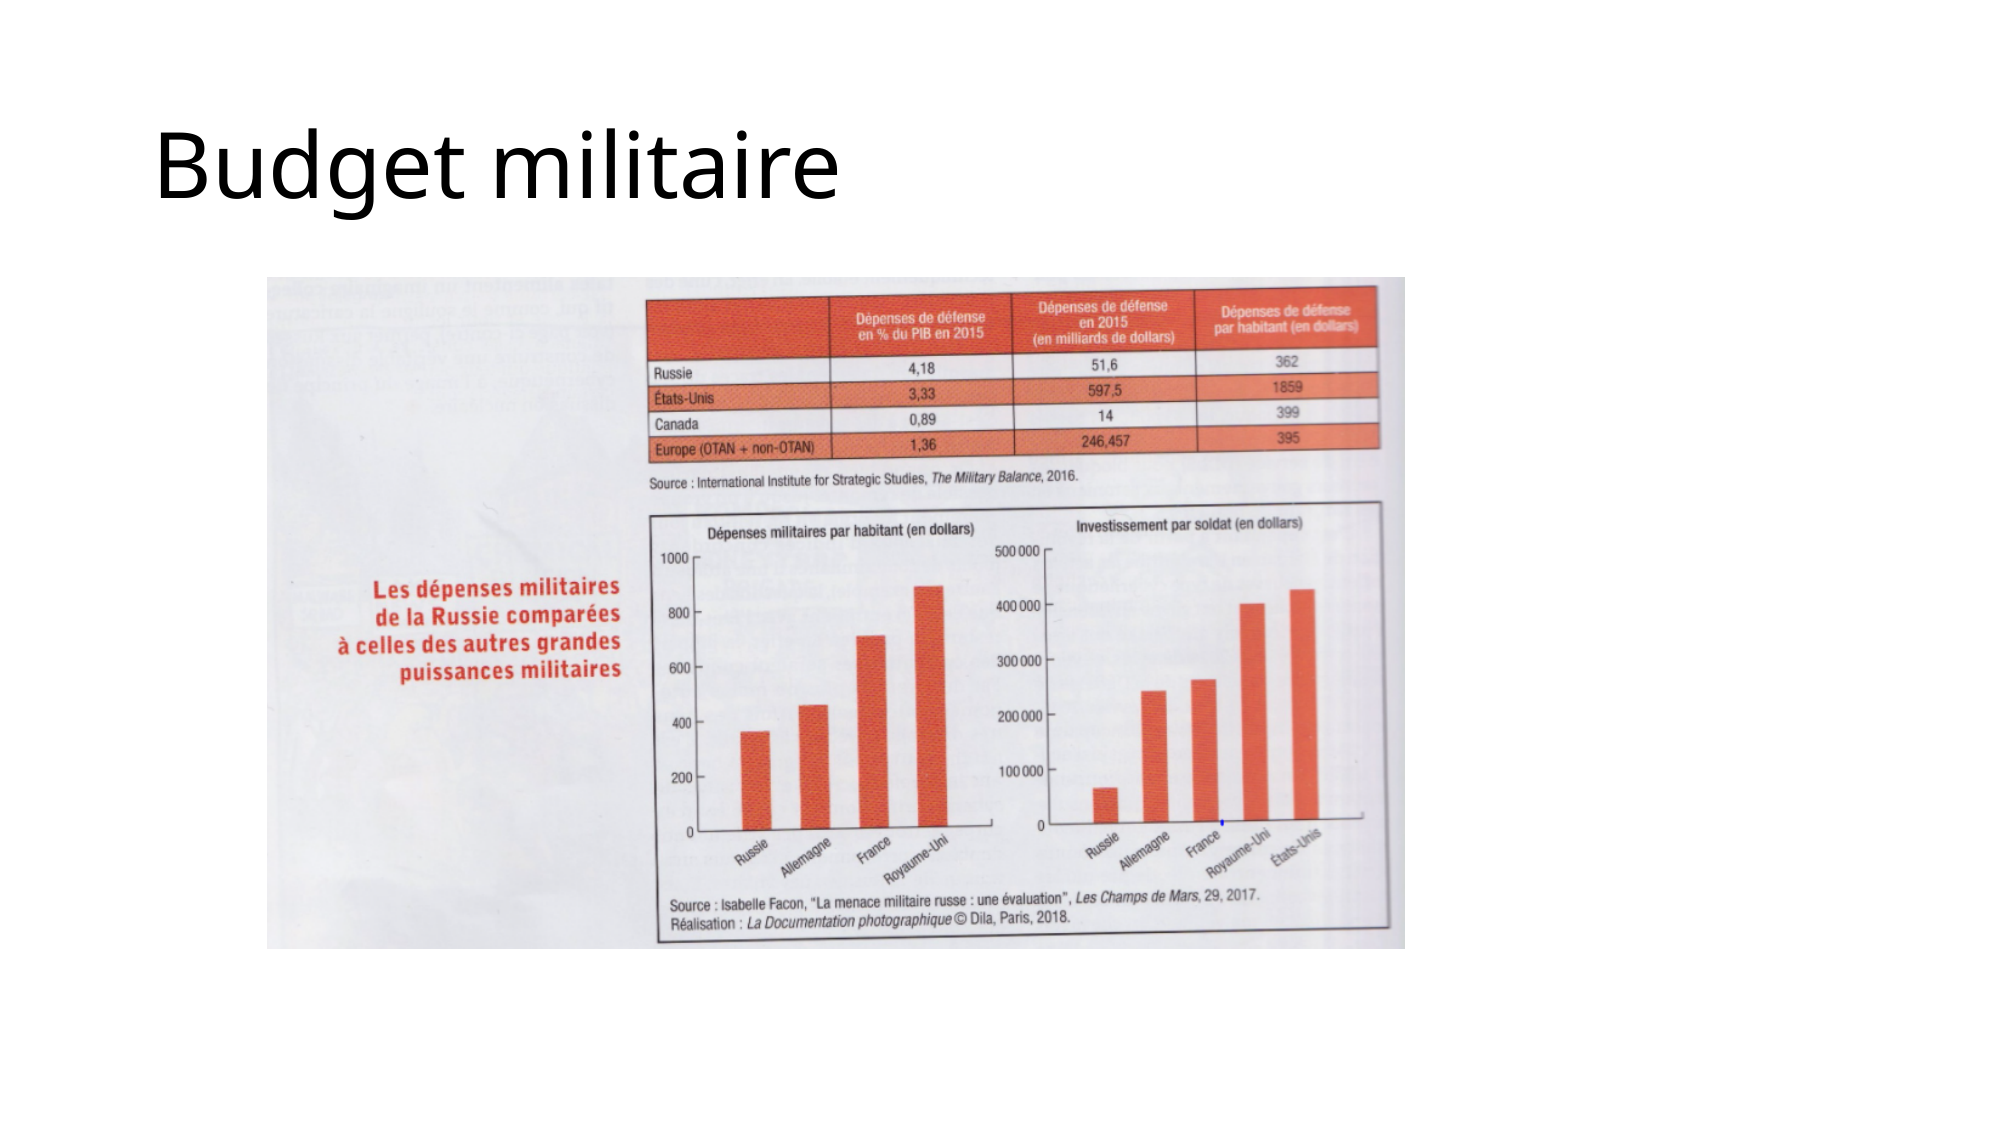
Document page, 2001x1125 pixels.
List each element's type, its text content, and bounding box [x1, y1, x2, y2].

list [267, 277, 1405, 949]
title Budget militaire [137, 59, 1863, 278]
